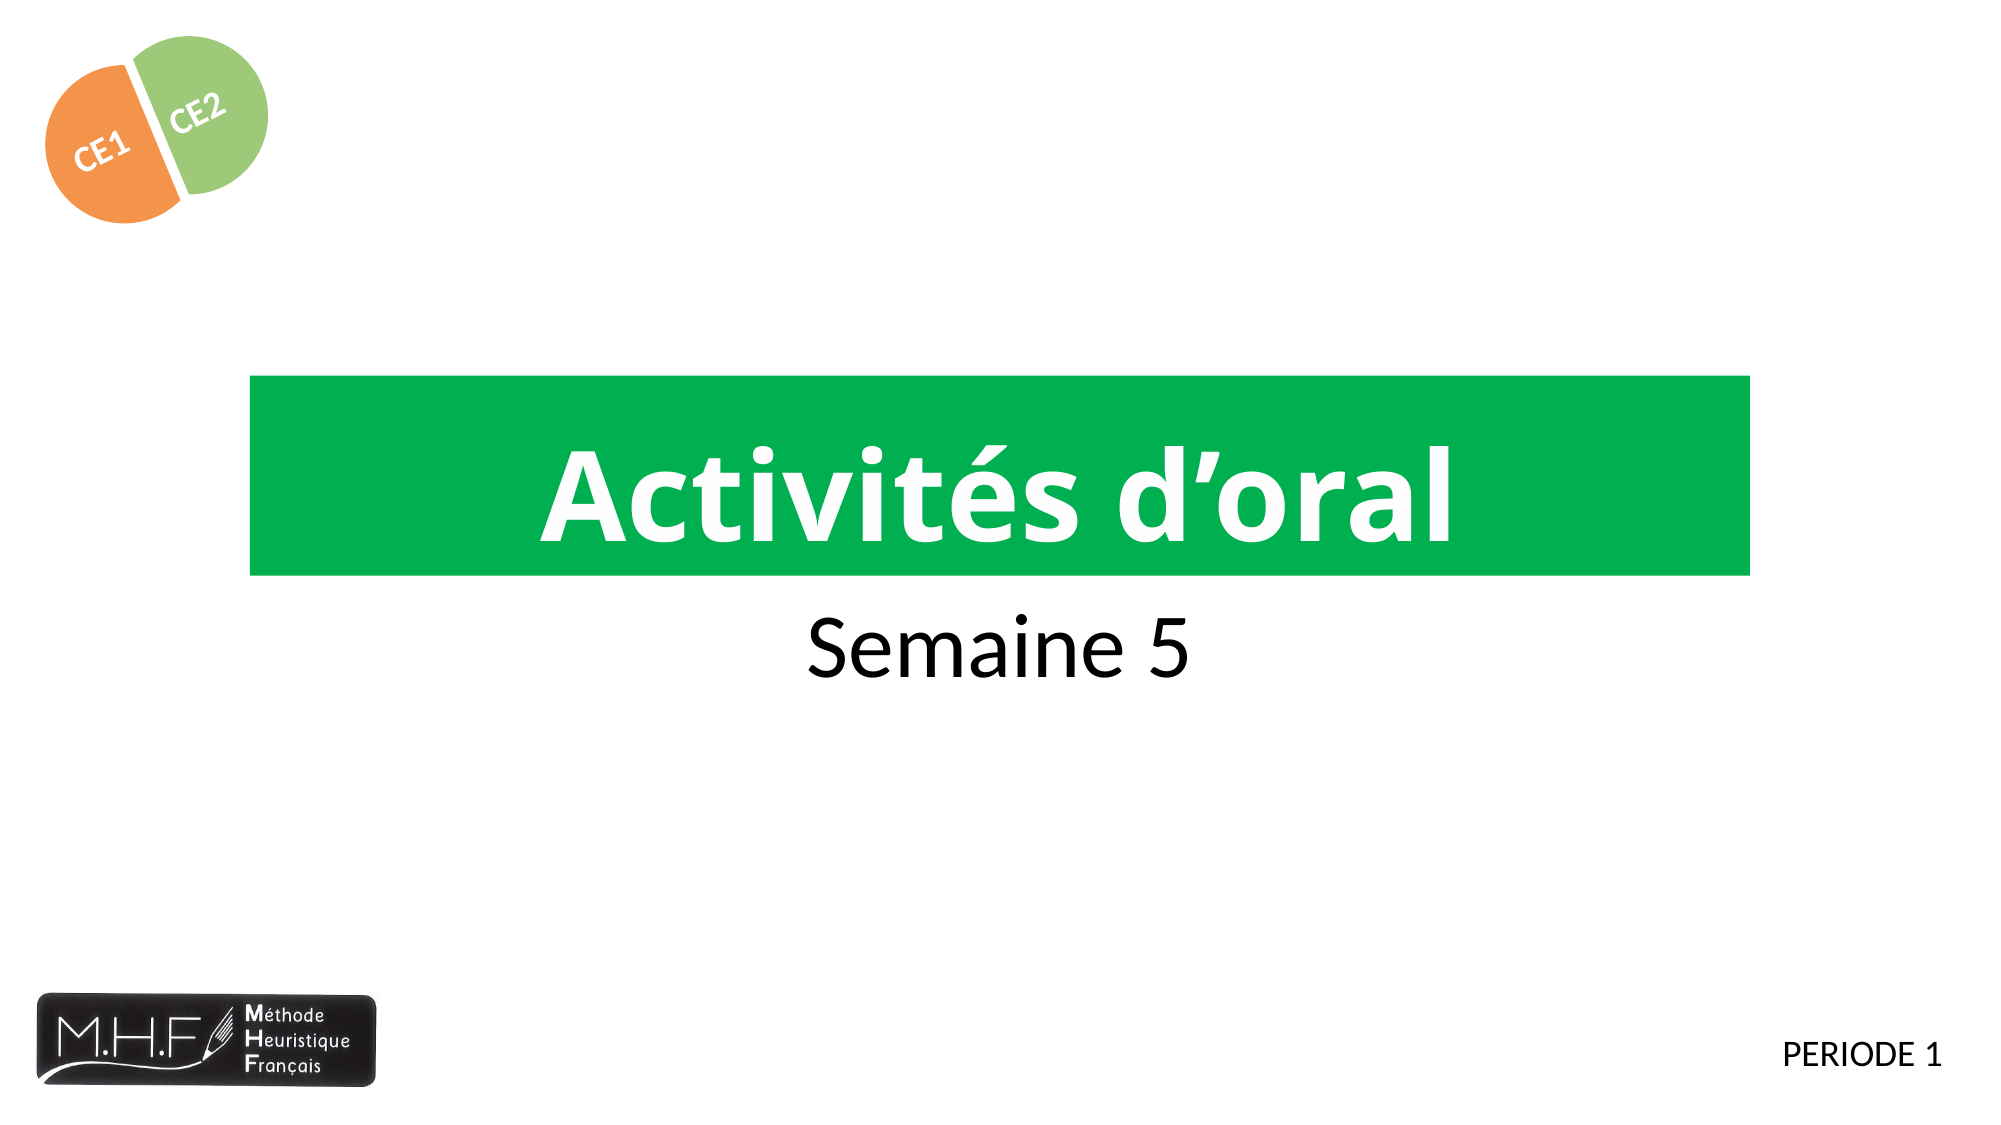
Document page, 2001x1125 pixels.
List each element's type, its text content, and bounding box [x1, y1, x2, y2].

text_box PERIODE 1 [1362, 1021, 1967, 1082]
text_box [45, 35, 269, 224]
subtitle Semaine 5 [249, 590, 1750, 863]
picture [33, 990, 379, 1089]
title Activités d’oral [249, 375, 1750, 576]
